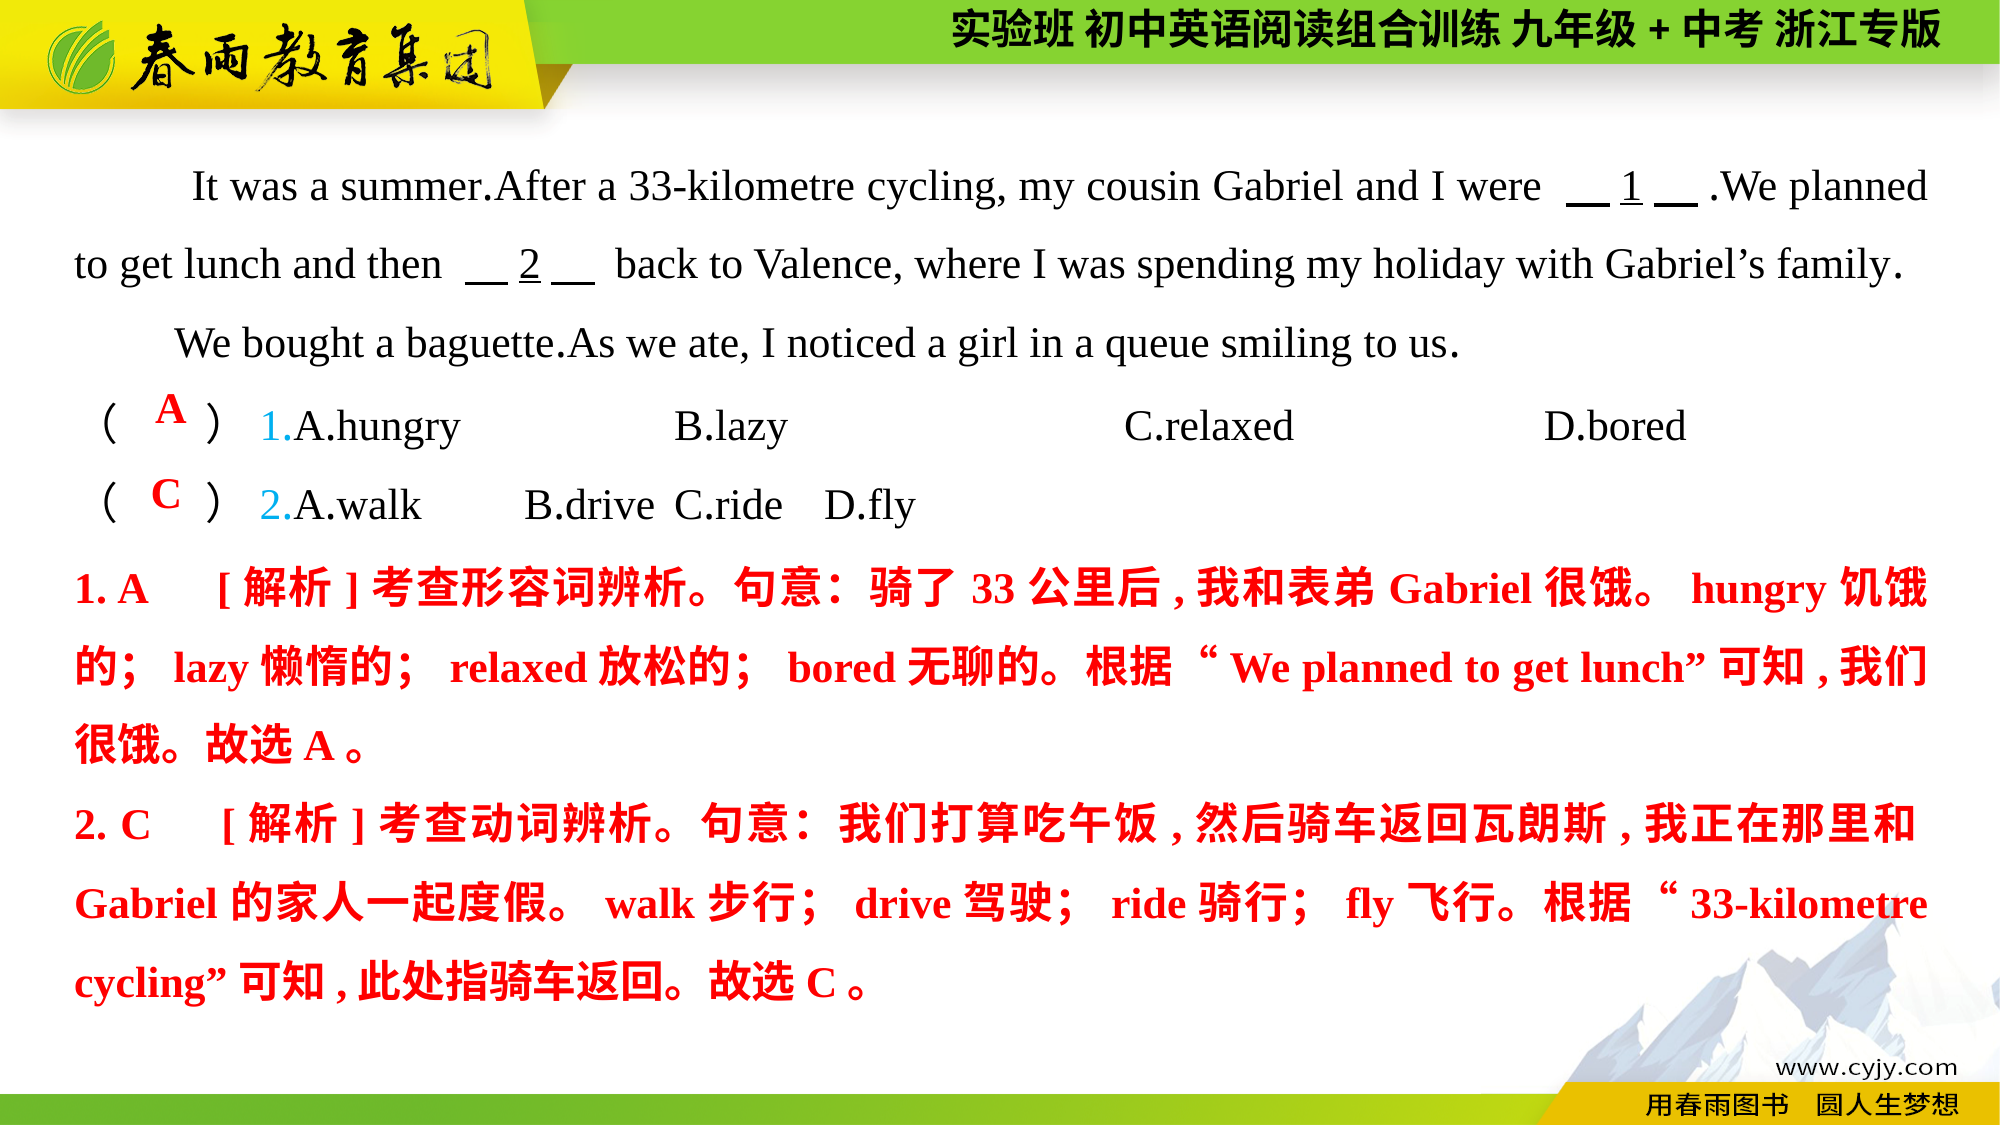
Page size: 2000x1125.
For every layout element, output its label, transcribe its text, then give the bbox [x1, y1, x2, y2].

list It was a summer.After a 33-kilometre cycling, my cousin Gabriel and I were 1 .We planned to get lunch and then 2 back to Valence, where I was spending my holiday with Gabriel’s family. We bought a baguette.As we ate, I noticed a girl in a queue smiling to us. [59, 122, 1944, 363]
text_box （ ）1.A.hungry B.lazy C.relaxed D.bored （ ）2.A.walk B.drive C.ride D.fly [59, 363, 1944, 525]
text_box A [140, 372, 202, 441]
picture [0, 0, 2000, 1125]
text_box C [135, 456, 197, 525]
text_box 1. A [解析]考查形容词辨析。句意：骑了33公里后,我和表弟Gabriel很饿。hungry饥饿的；lazy懒惰的；relaxed放松的；bored无聊的。根据“We planned to get lunch”可知,我们很饿。故选A。 2. C [解析]考查动词辨析。句意：我们打算吃午饭,然后骑车返回瓦朗斯,我正在那里和Gabriel的家人一起度假。walk步行；drive驾驶；ride骑行；fly飞行。根据“33-kilometre cycling”可知,此处指骑车返回。故选C。 [59, 525, 1944, 1014]
